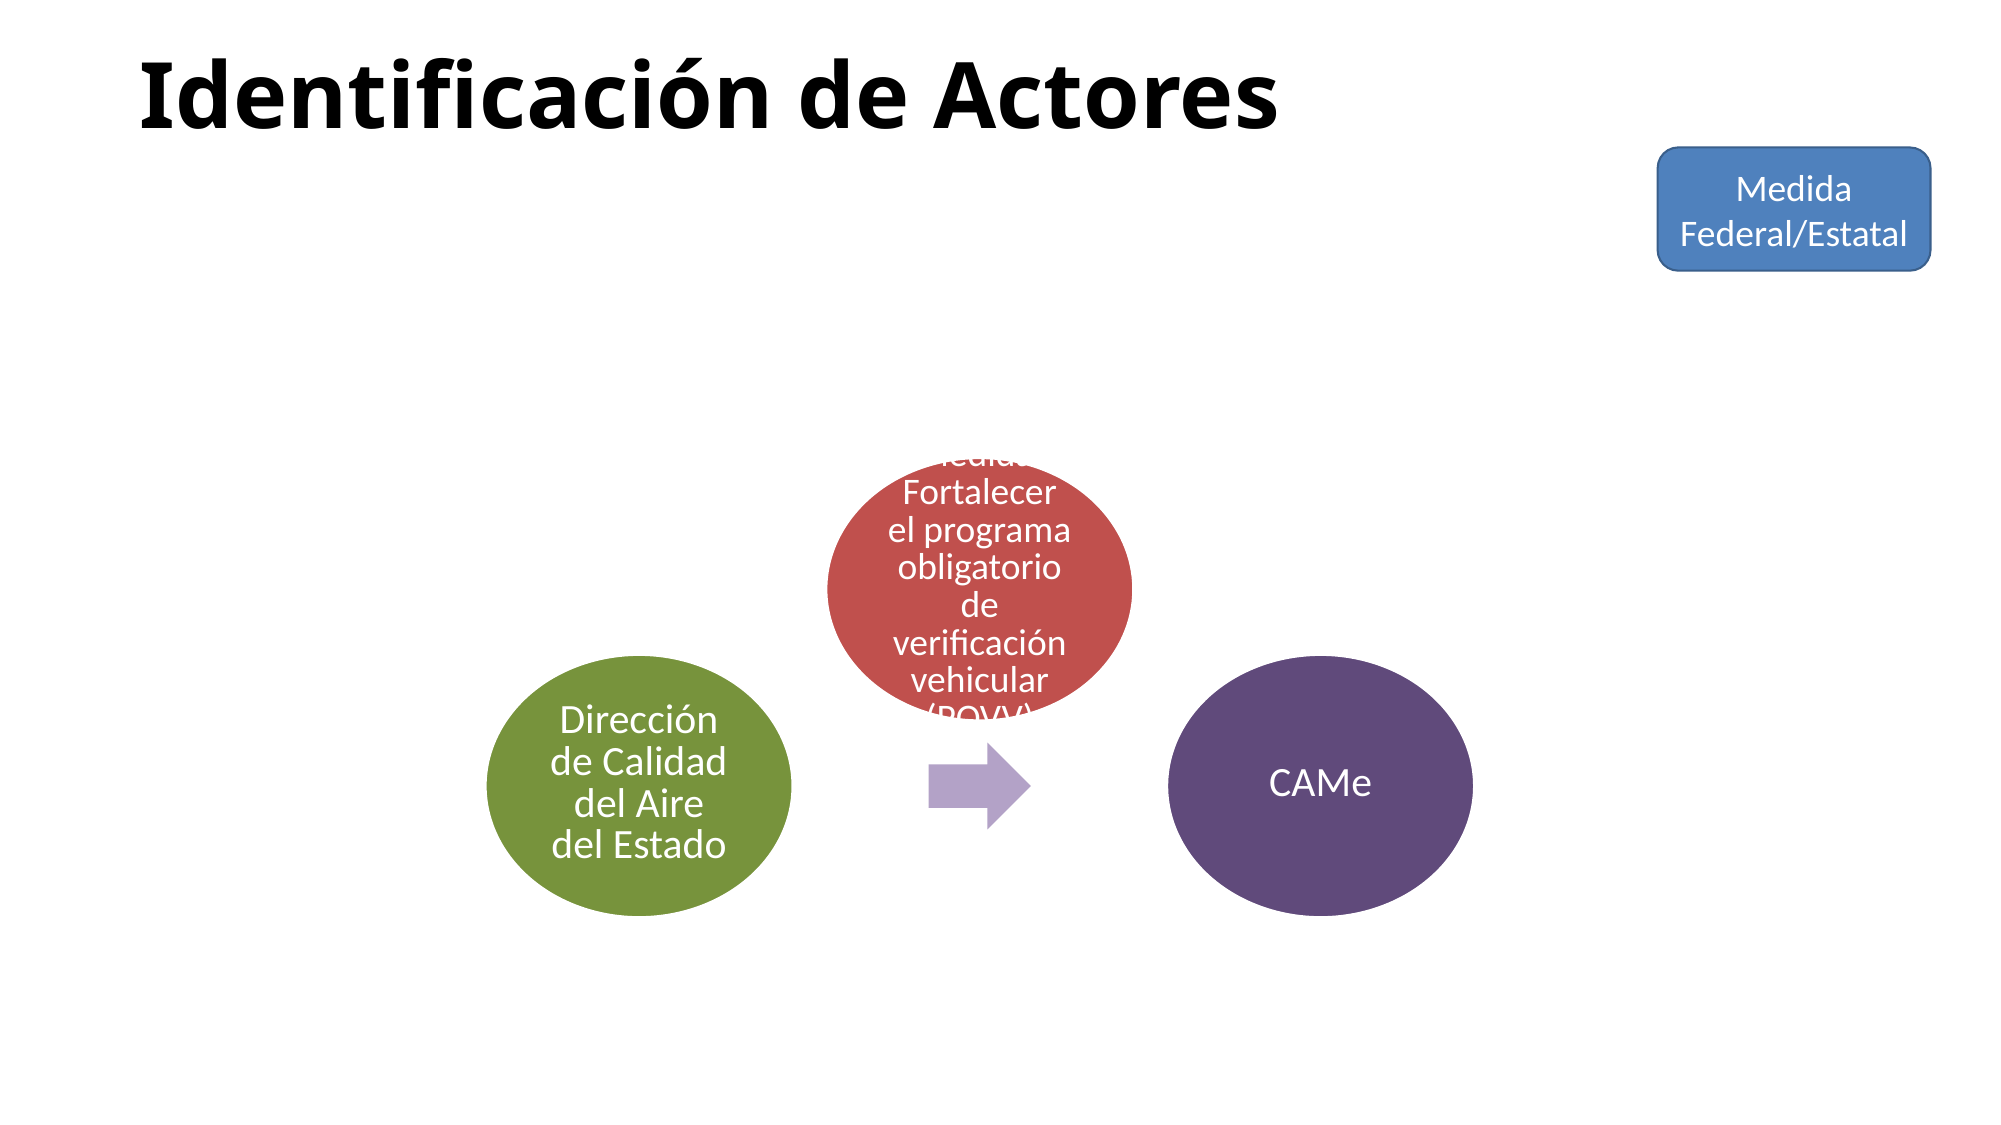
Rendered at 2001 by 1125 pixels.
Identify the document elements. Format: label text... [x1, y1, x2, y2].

text_box Medida Federal/Estatal [1656, 146, 1932, 272]
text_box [365, 64, 1594, 1114]
title Identificación de Actores [124, 33, 1819, 166]
